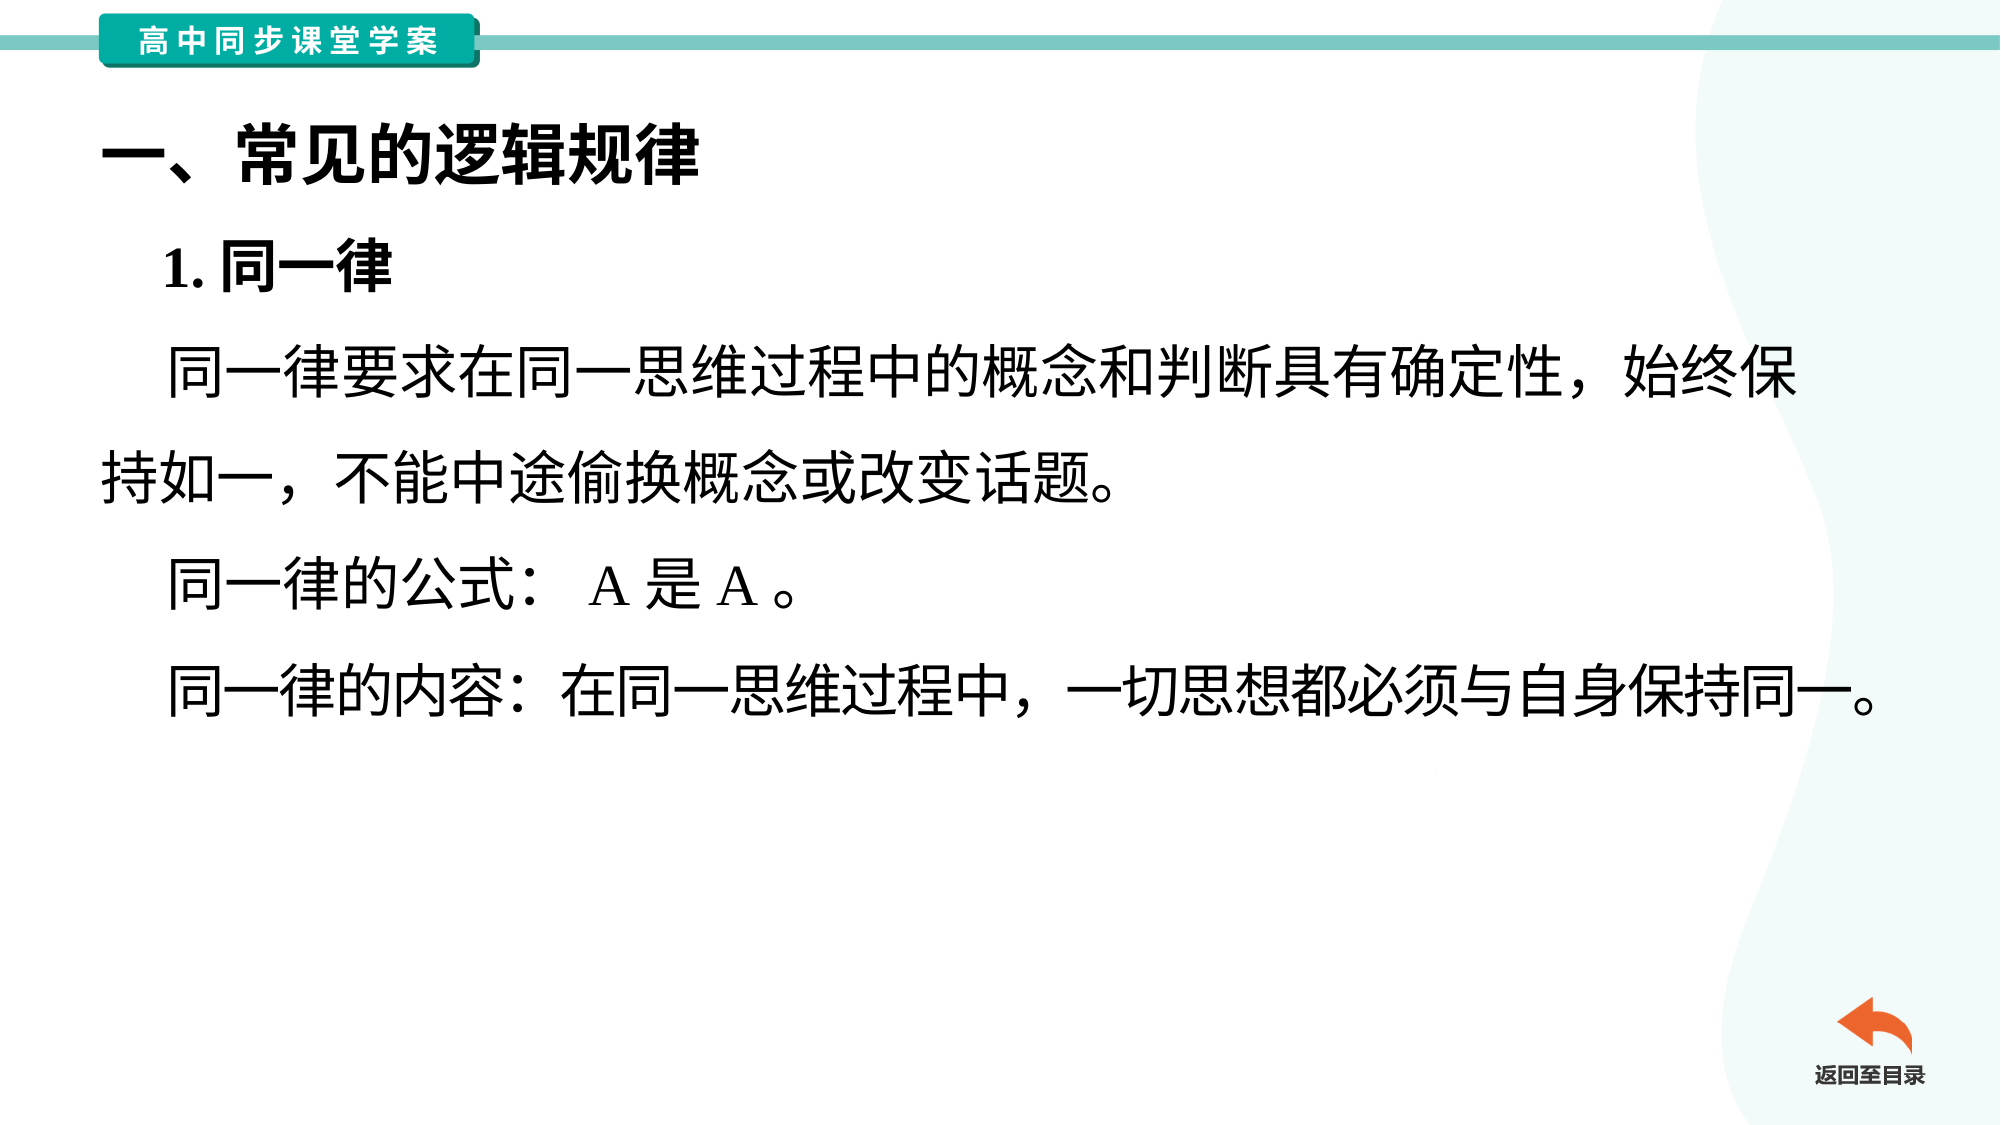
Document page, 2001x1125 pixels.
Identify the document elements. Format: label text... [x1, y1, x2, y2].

text_box 一、常见的逻辑规律 [100, 76, 1899, 192]
picture [0, 0, 2000, 1125]
text_box 1.同一律 同一律要求在同一思维过程中的概念和判断具有确定性，始终保 持如一，不能中途偷换概念或改变话题。 同一律的公式：A是A。 同一律的内容：在同一思维过程中，一切思想都必须与自身保持同一。 [100, 192, 1899, 724]
